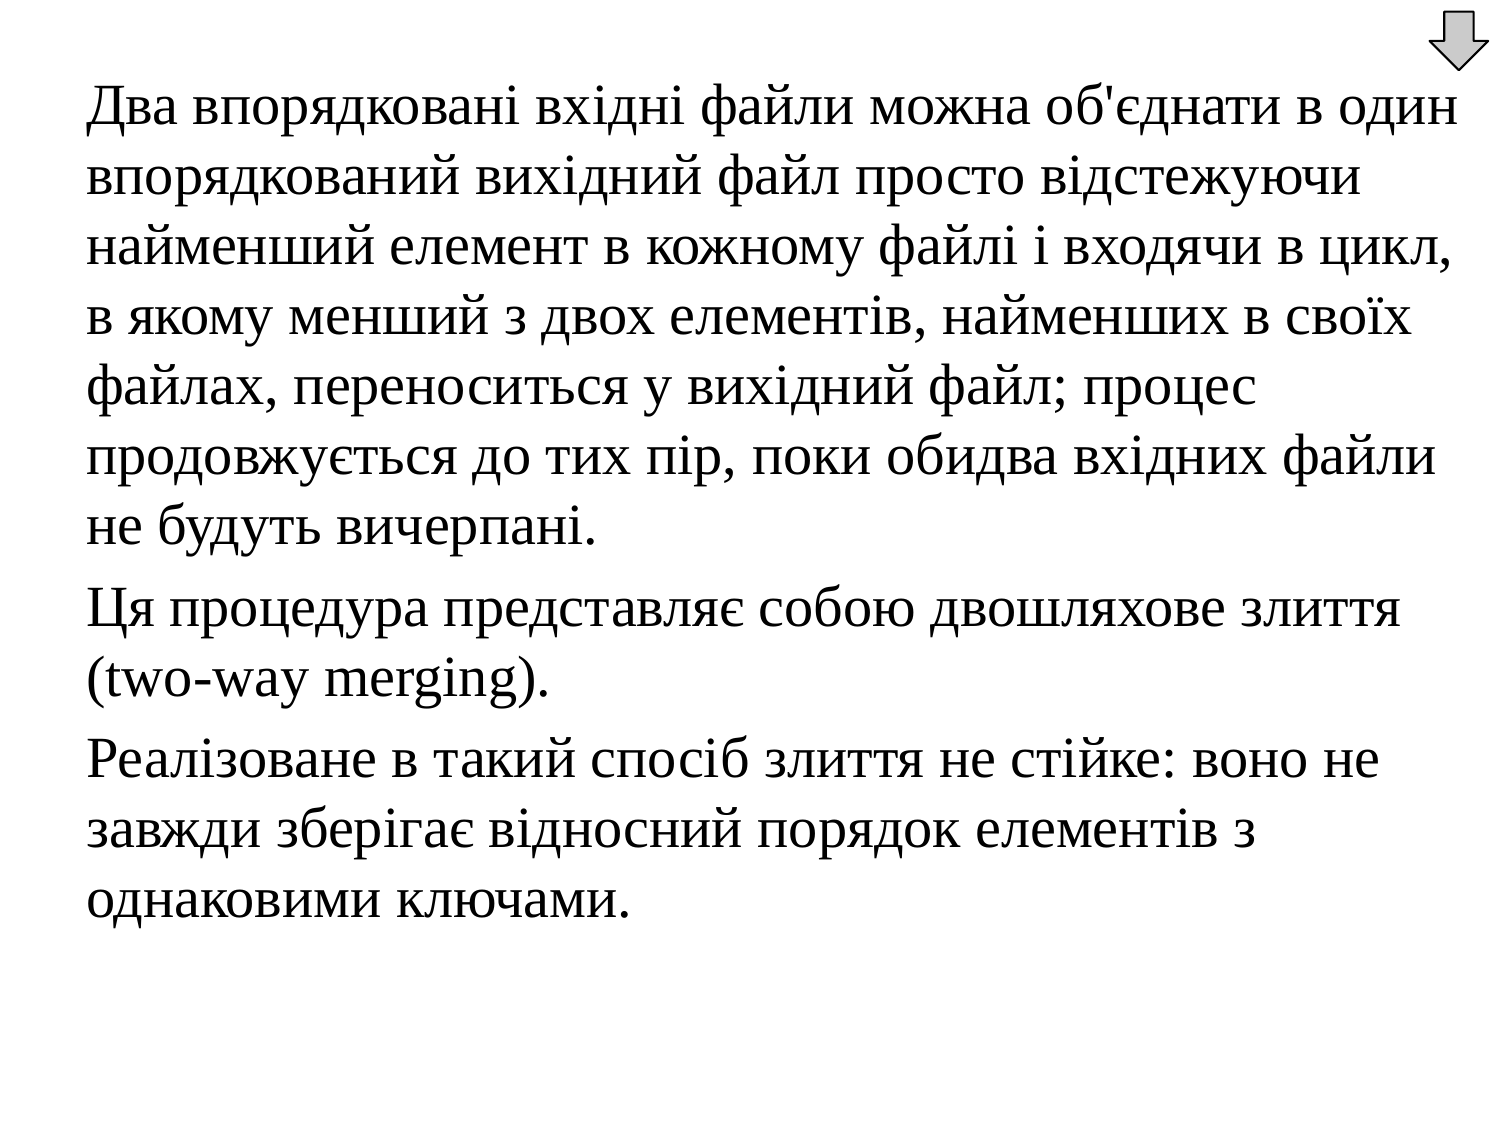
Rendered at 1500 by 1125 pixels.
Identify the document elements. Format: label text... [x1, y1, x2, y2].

text_box [1429, 11, 1489, 71]
list Два впорядковані вхідні файли можна об'єднати в один впорядкований вихідний файл просто відстежуючи найменший елемент в кожному файлі і входячи в цикл, в якому менший з двох елементів, найменших в своїх файлах, переноситься у вихідний файл; процес продовжується до тих пір, поки обидва вхідних файли не будуть вичерпані. Ця процедура представляє собою двошляхове злиття (two-way merging). Реалізоване в такий спосіб злиття не стійке: воно не завжди зберігає відносний порядок елементів з однаковими ключами. [0, 58, 1500, 1125]
